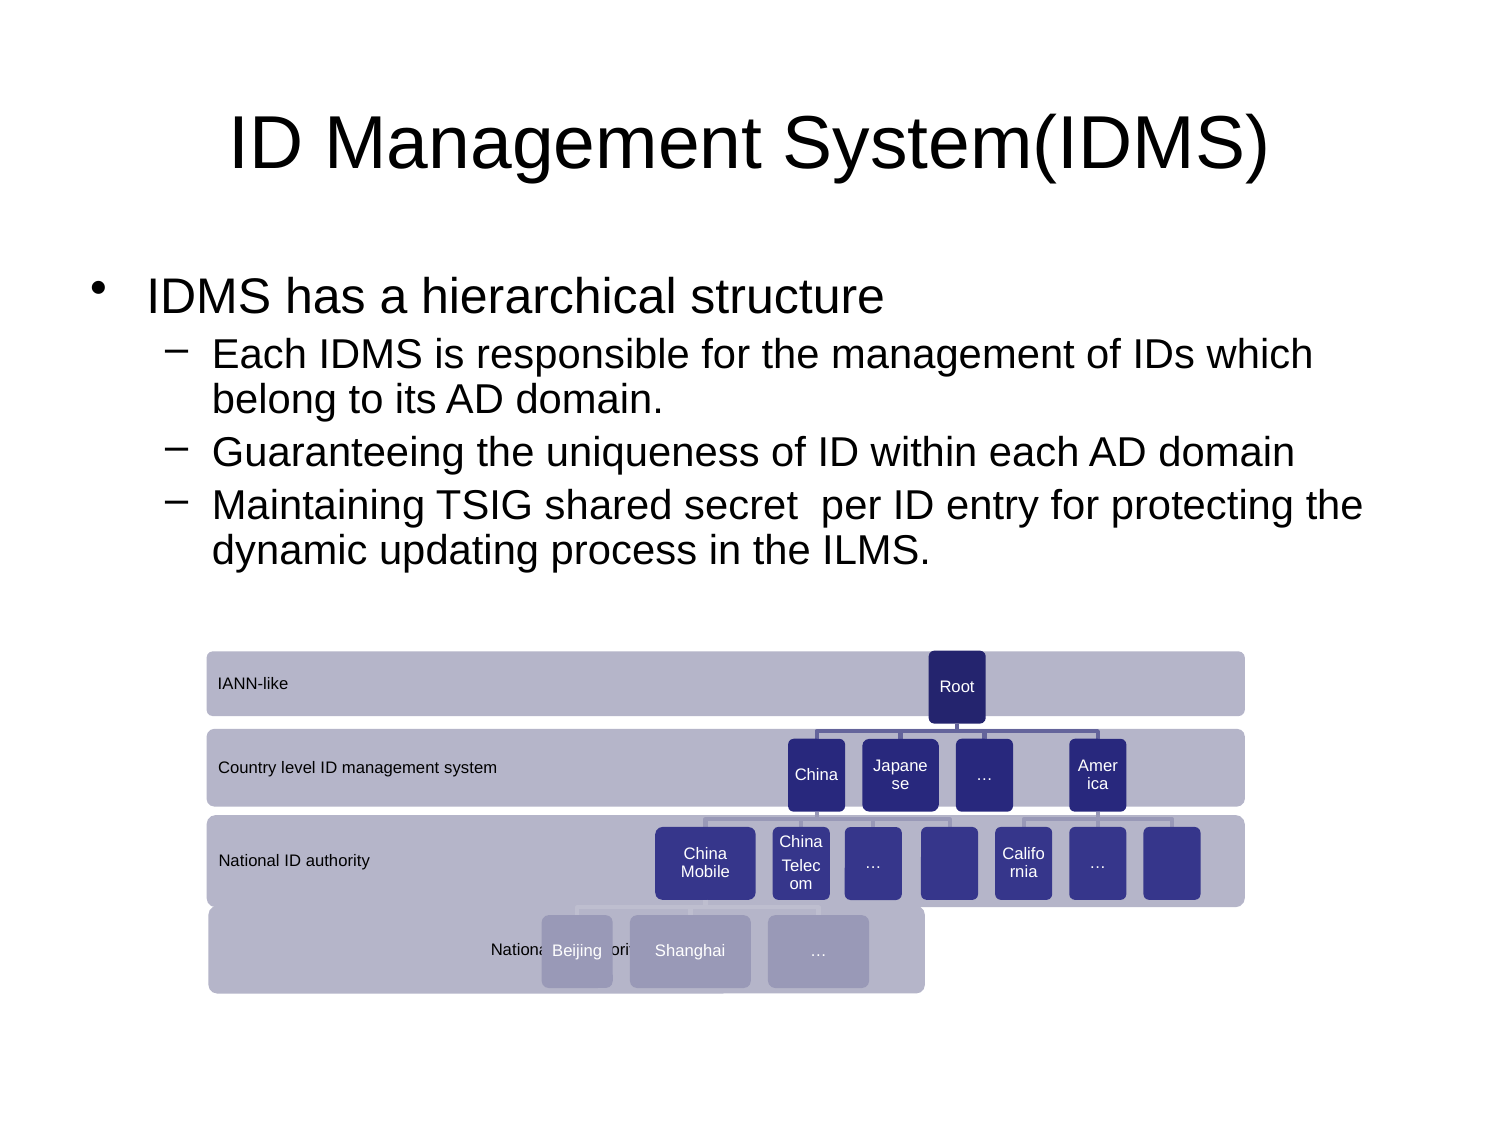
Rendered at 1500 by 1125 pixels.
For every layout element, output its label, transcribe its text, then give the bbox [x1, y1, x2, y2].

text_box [206, 644, 1246, 994]
list IDMS has a hierarchical structure Each IDMS is responsible for the management of IDs which belong to its AD domain. Guaranteeing the uniqueness of ID within each AD domain Maintaining TSIG shared secret per ID entry for protecting the dynamic updating process in the ILMS. [74, 262, 1426, 680]
title ID Management System(IDMS) [74, 44, 1426, 233]
